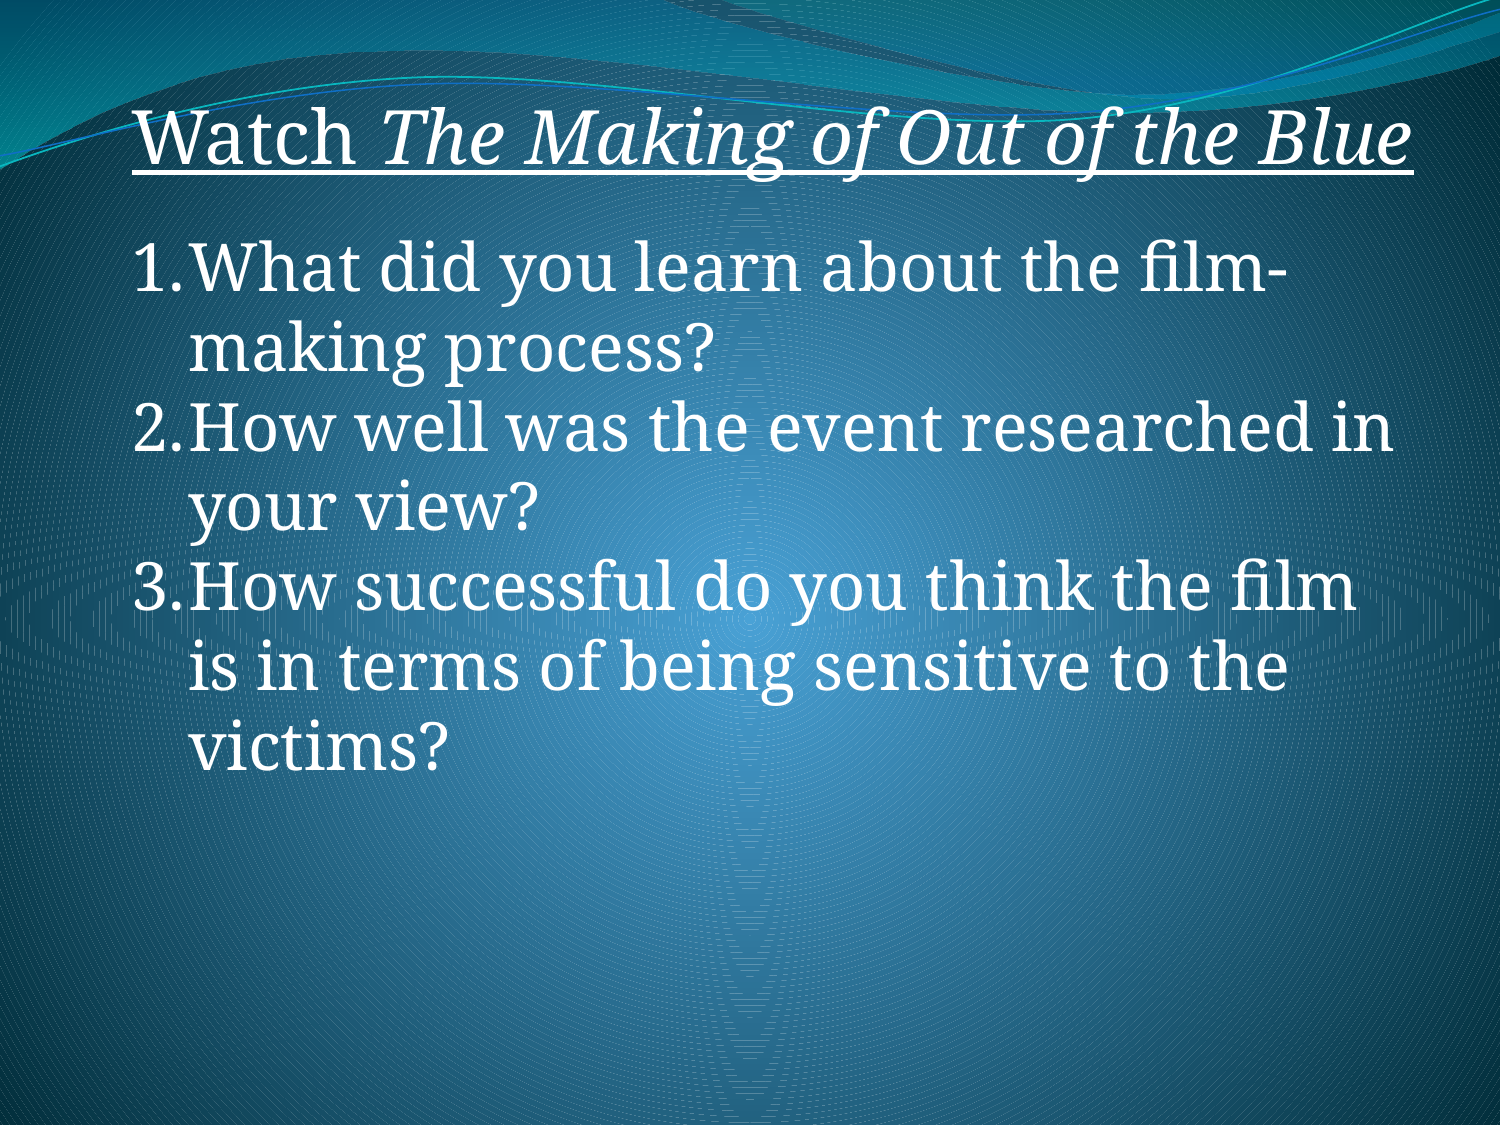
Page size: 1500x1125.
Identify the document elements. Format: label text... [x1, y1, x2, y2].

text_box Watch The Making of Out of the Blue What did you learn about the film-making process? How well was the event researched in your view? How successful do you think the film is in terms of being sensitive to the victims? [117, 81, 1430, 792]
